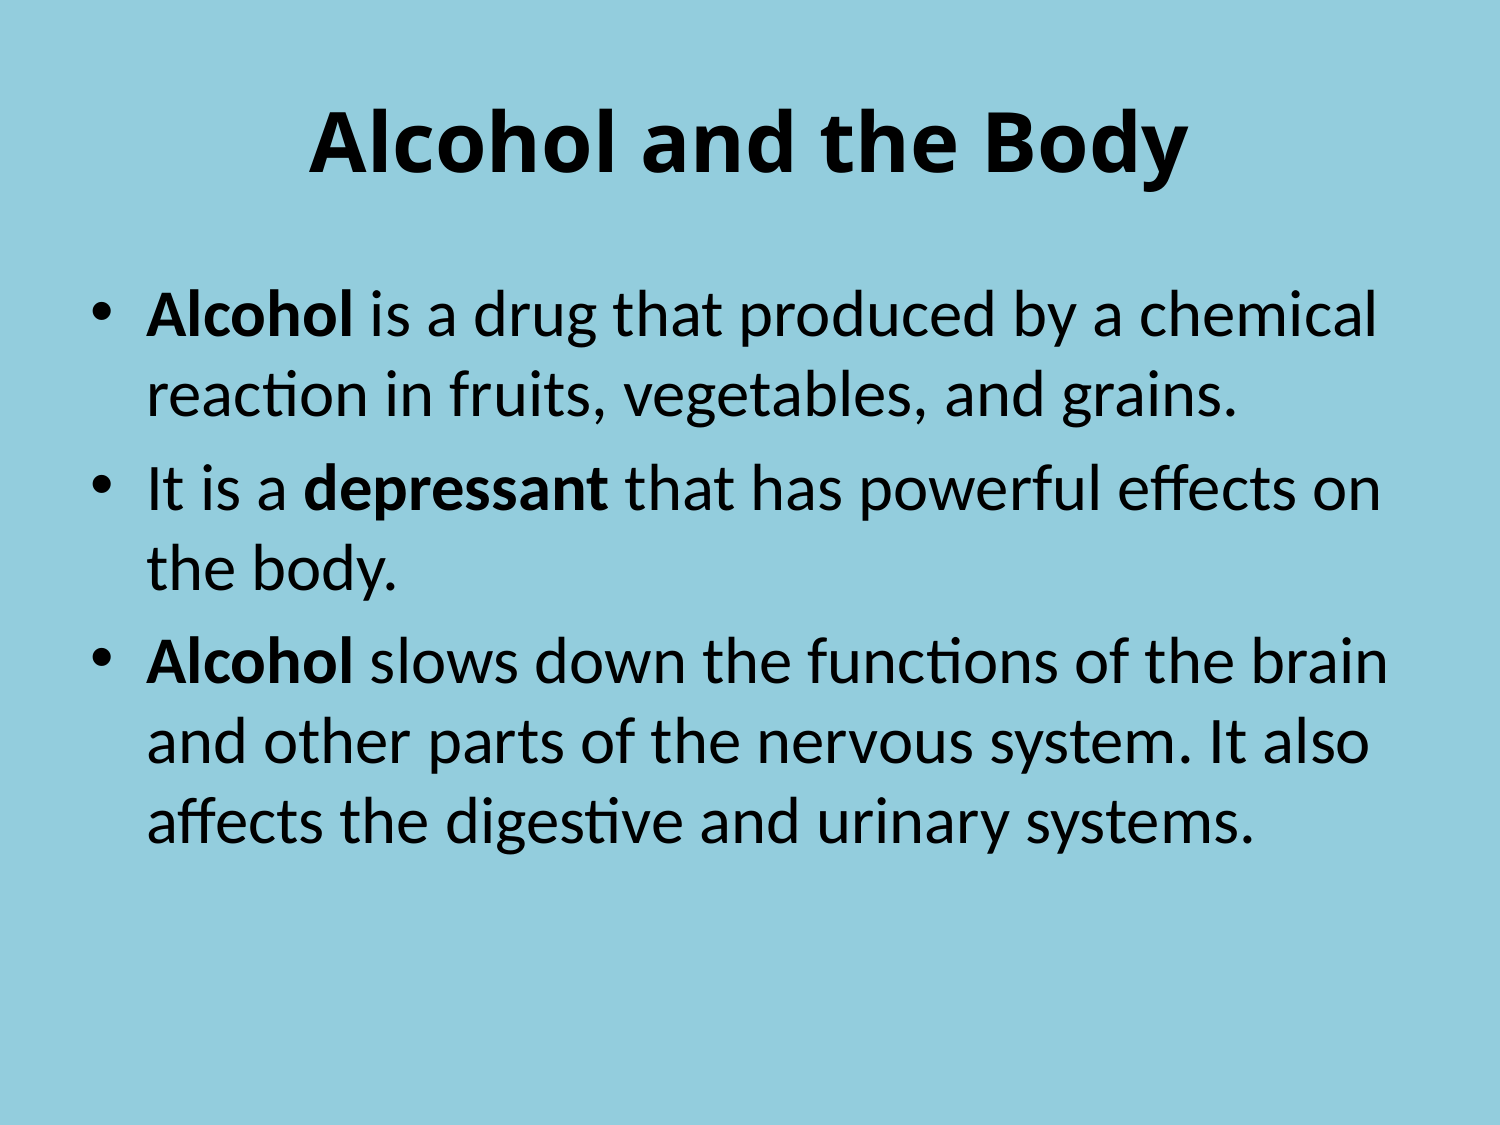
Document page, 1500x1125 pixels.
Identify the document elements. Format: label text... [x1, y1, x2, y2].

list Alcohol is a drug that produced by a chemical reaction in fruits, vegetables, and grains. It is a depressant that has powerful effects on the body. Alcohol slows down the functions of the brain and other parts of the nervous system. It also affects the digestive and urinary systems. [75, 262, 1425, 1005]
title Alcohol and the Body [75, 45, 1425, 233]
